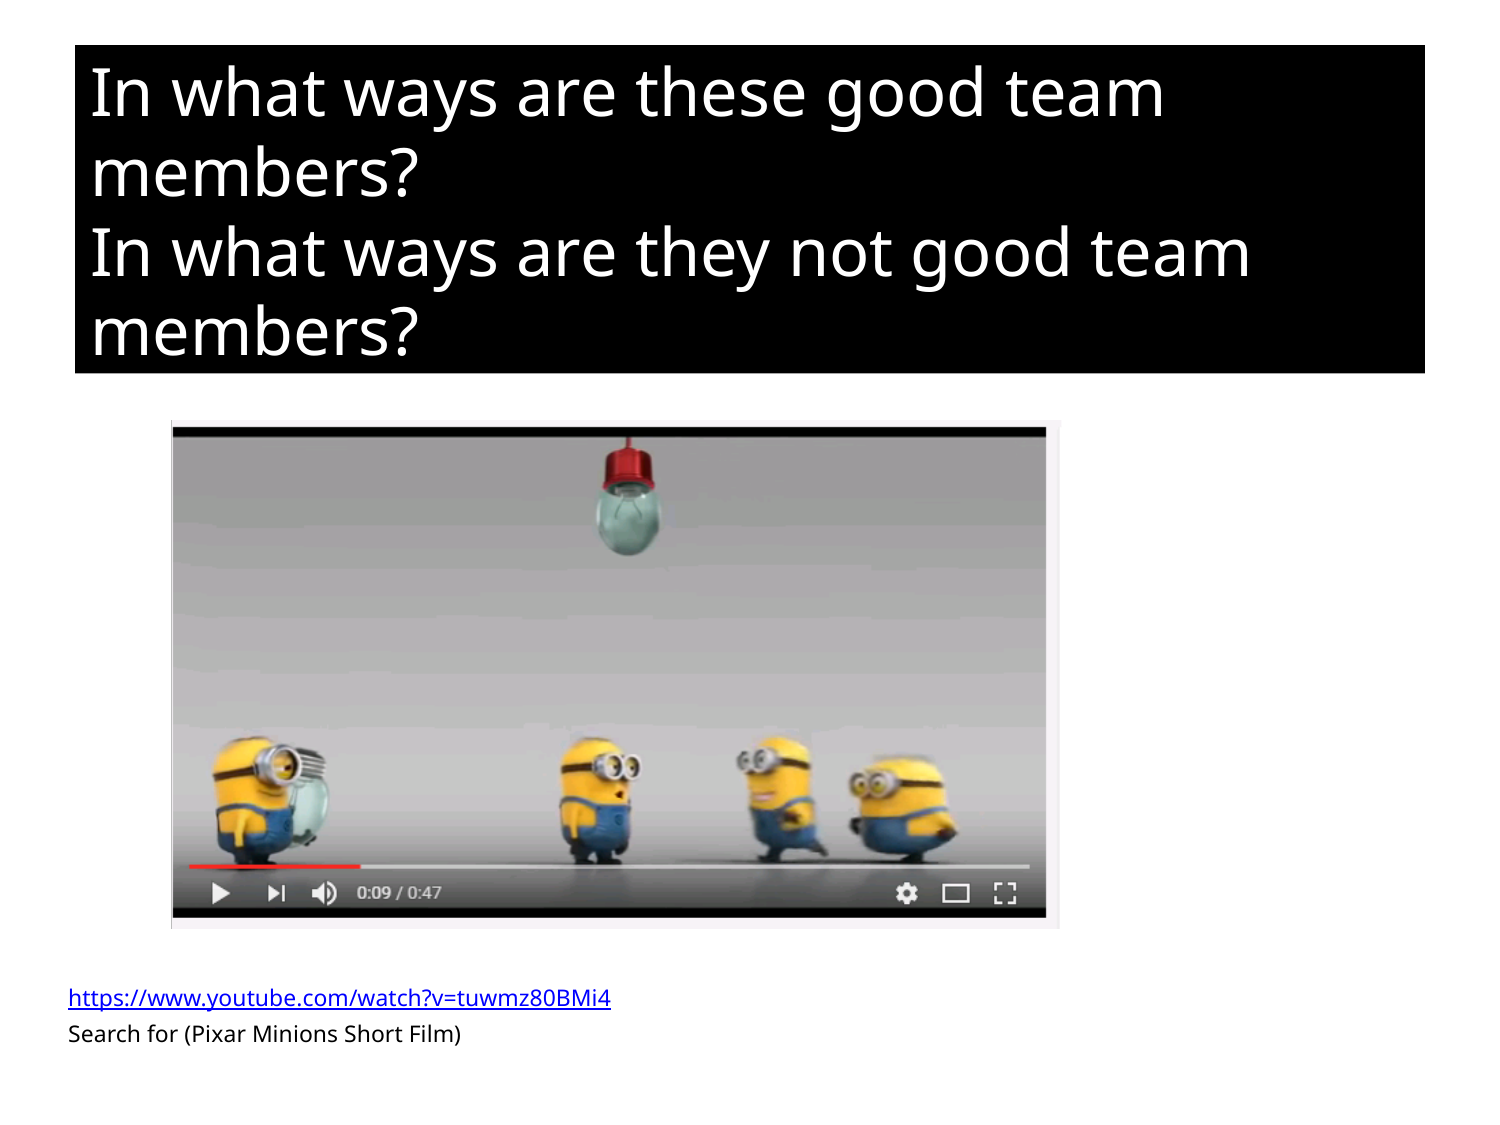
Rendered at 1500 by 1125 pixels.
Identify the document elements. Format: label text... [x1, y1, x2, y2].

picture [170, 420, 1062, 929]
list https://www.youtube.com/watch?v=tuwmz80BMi4 Search for (Pixar Minions Short Film) [53, 975, 1404, 1083]
title In what ways are these good team members? In what ways are they not good team members? [75, 45, 1425, 374]
